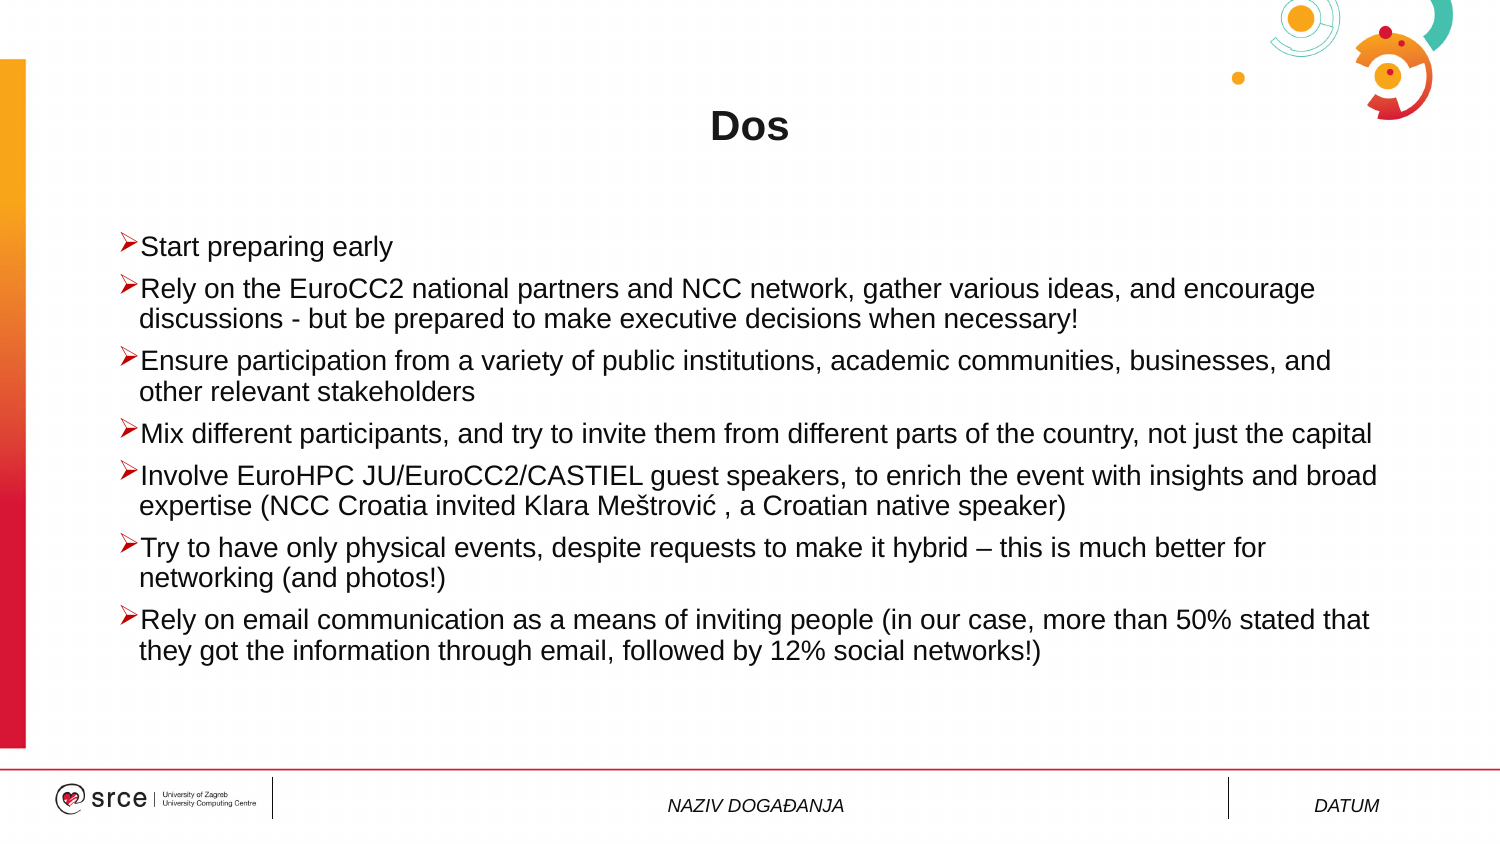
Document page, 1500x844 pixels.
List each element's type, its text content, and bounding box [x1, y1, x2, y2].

list Start preparing early Rely on the EuroCC2 national partners and NCC network, gather various ideas, and encourage discussions - but be prepared to make executive decisions when necessary! Ensure participation from a variety of public institutions, academic communities, businesses, and other relevant stakeholders Mix different participants, and try to invite them from different parts of the country, not just the capital Involve EuroHPC JU/EuroCC2/CASTIEL guest speakers, to enrich the event with insights and broad expertise (NCC Croatia invited Klara Meštrović , a Croatian native speaker) Try to have only physical events, despite requests to make it hybrid – this is much better for networking (and photos!) Rely on email communication as a means of inviting people (in our case, more than 50% stated that they got the information through email, followed by 12% social networks!) [103, 224, 1397, 760]
picture [0, 0, 1500, 844]
title Dos [103, 44, 1397, 208]
slide_number DATUM [1240, 782, 1454, 828]
footer NAZIV DOGAĐANJA [336, 782, 1176, 828]
